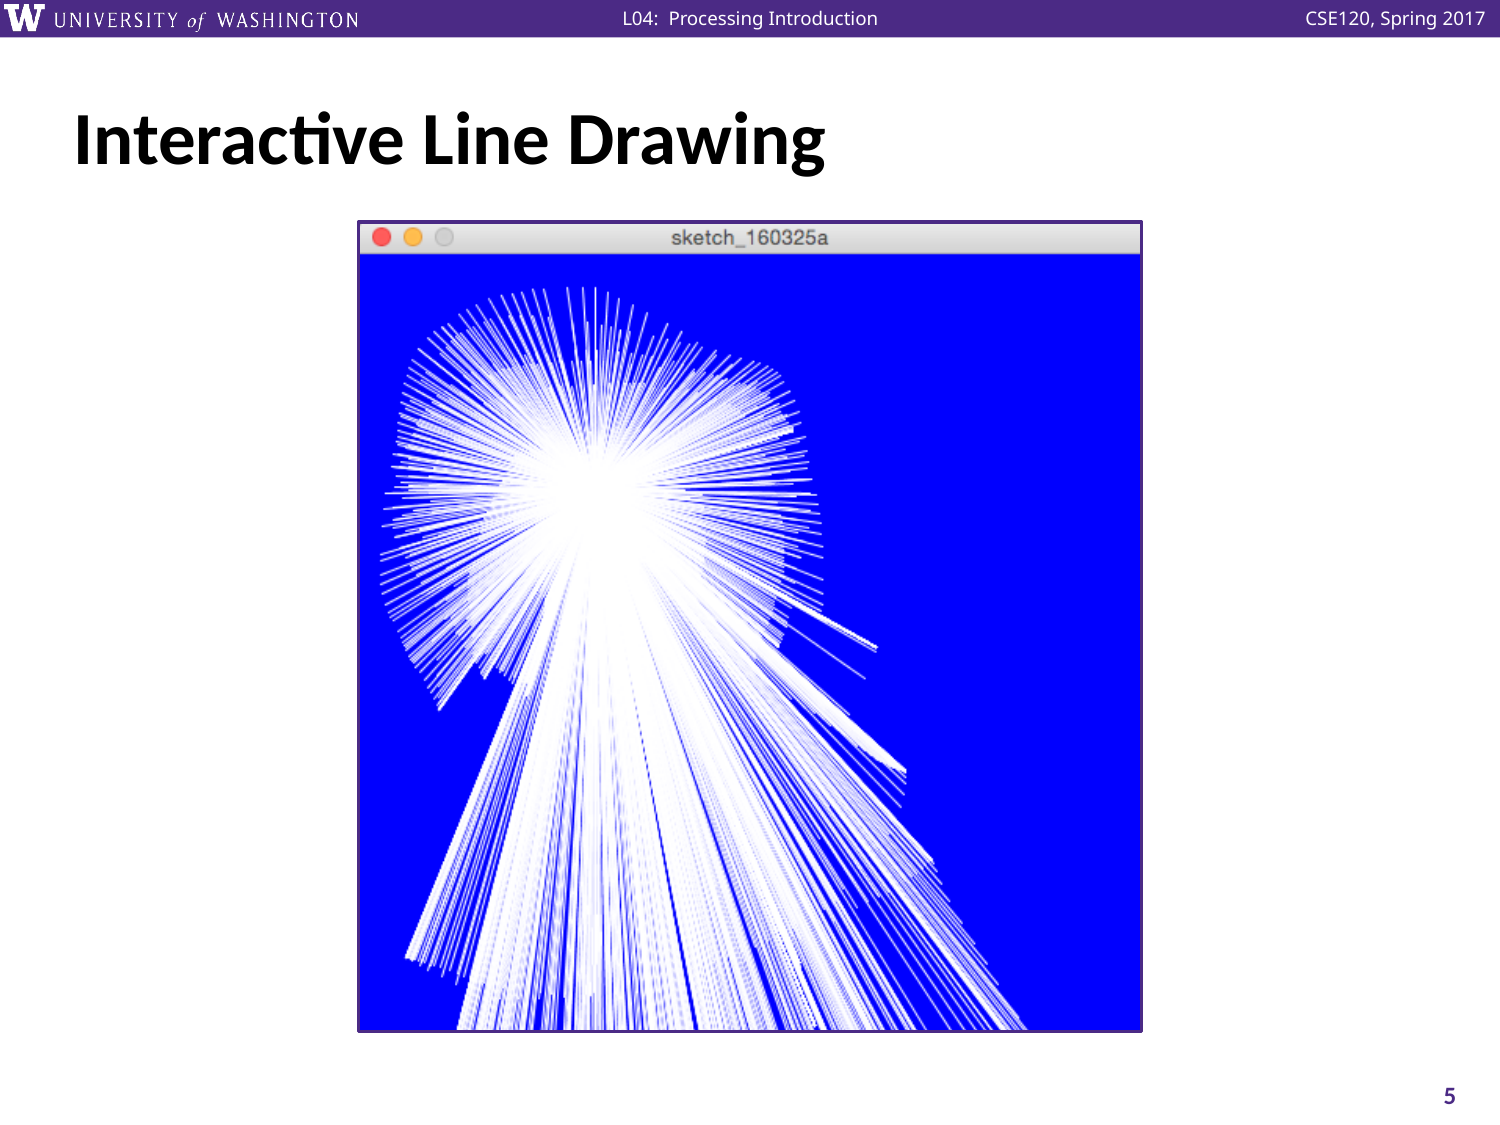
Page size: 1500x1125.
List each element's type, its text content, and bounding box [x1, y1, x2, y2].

slide_number 5 [1400, 1065, 1500, 1125]
picture [359, 223, 1141, 1031]
picture [4, 4, 358, 32]
title Interactive Line Drawing [58, 71, 1438, 198]
